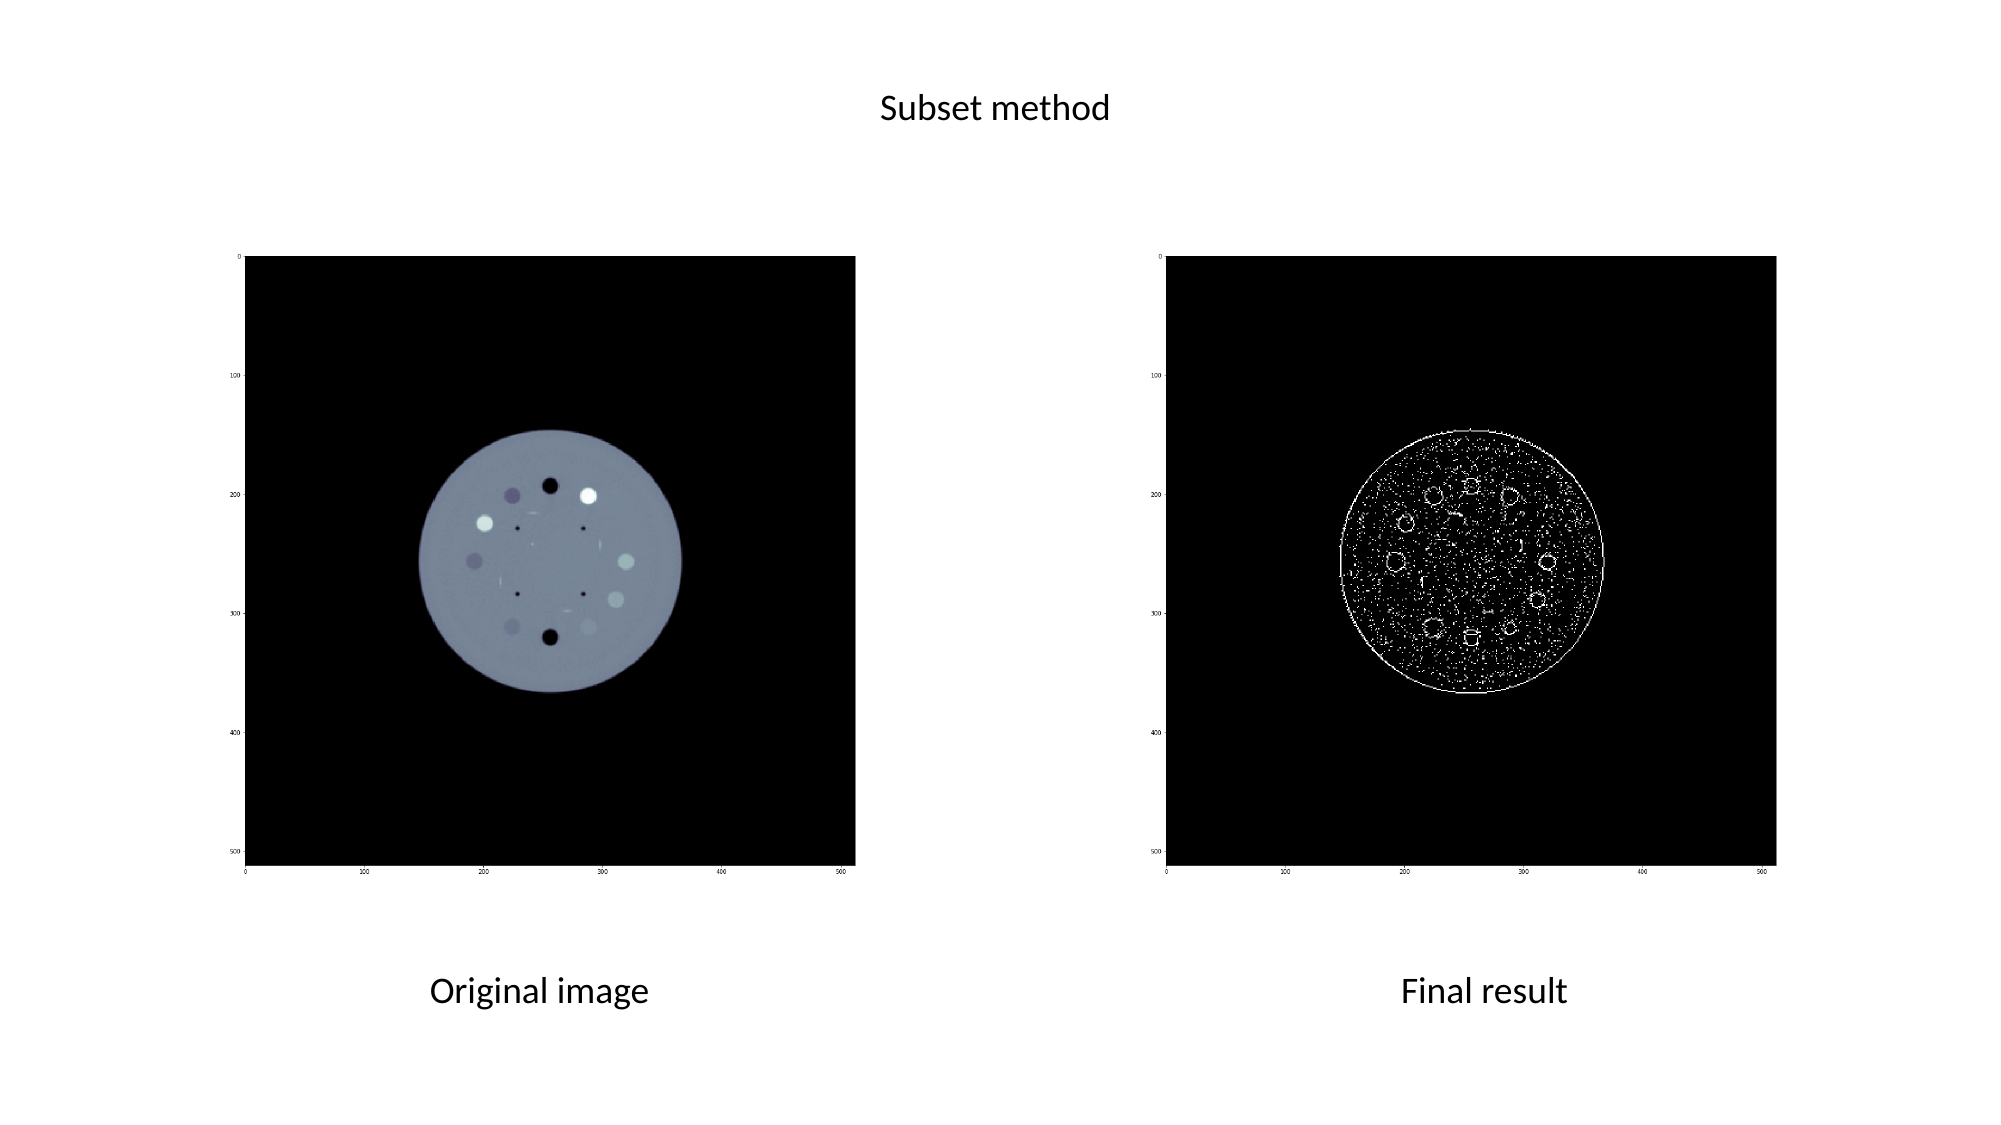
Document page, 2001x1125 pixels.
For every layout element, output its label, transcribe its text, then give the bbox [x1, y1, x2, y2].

picture [1067, 105, 1854, 1020]
text_box Subset method [865, 75, 1135, 135]
picture [146, 105, 933, 1020]
